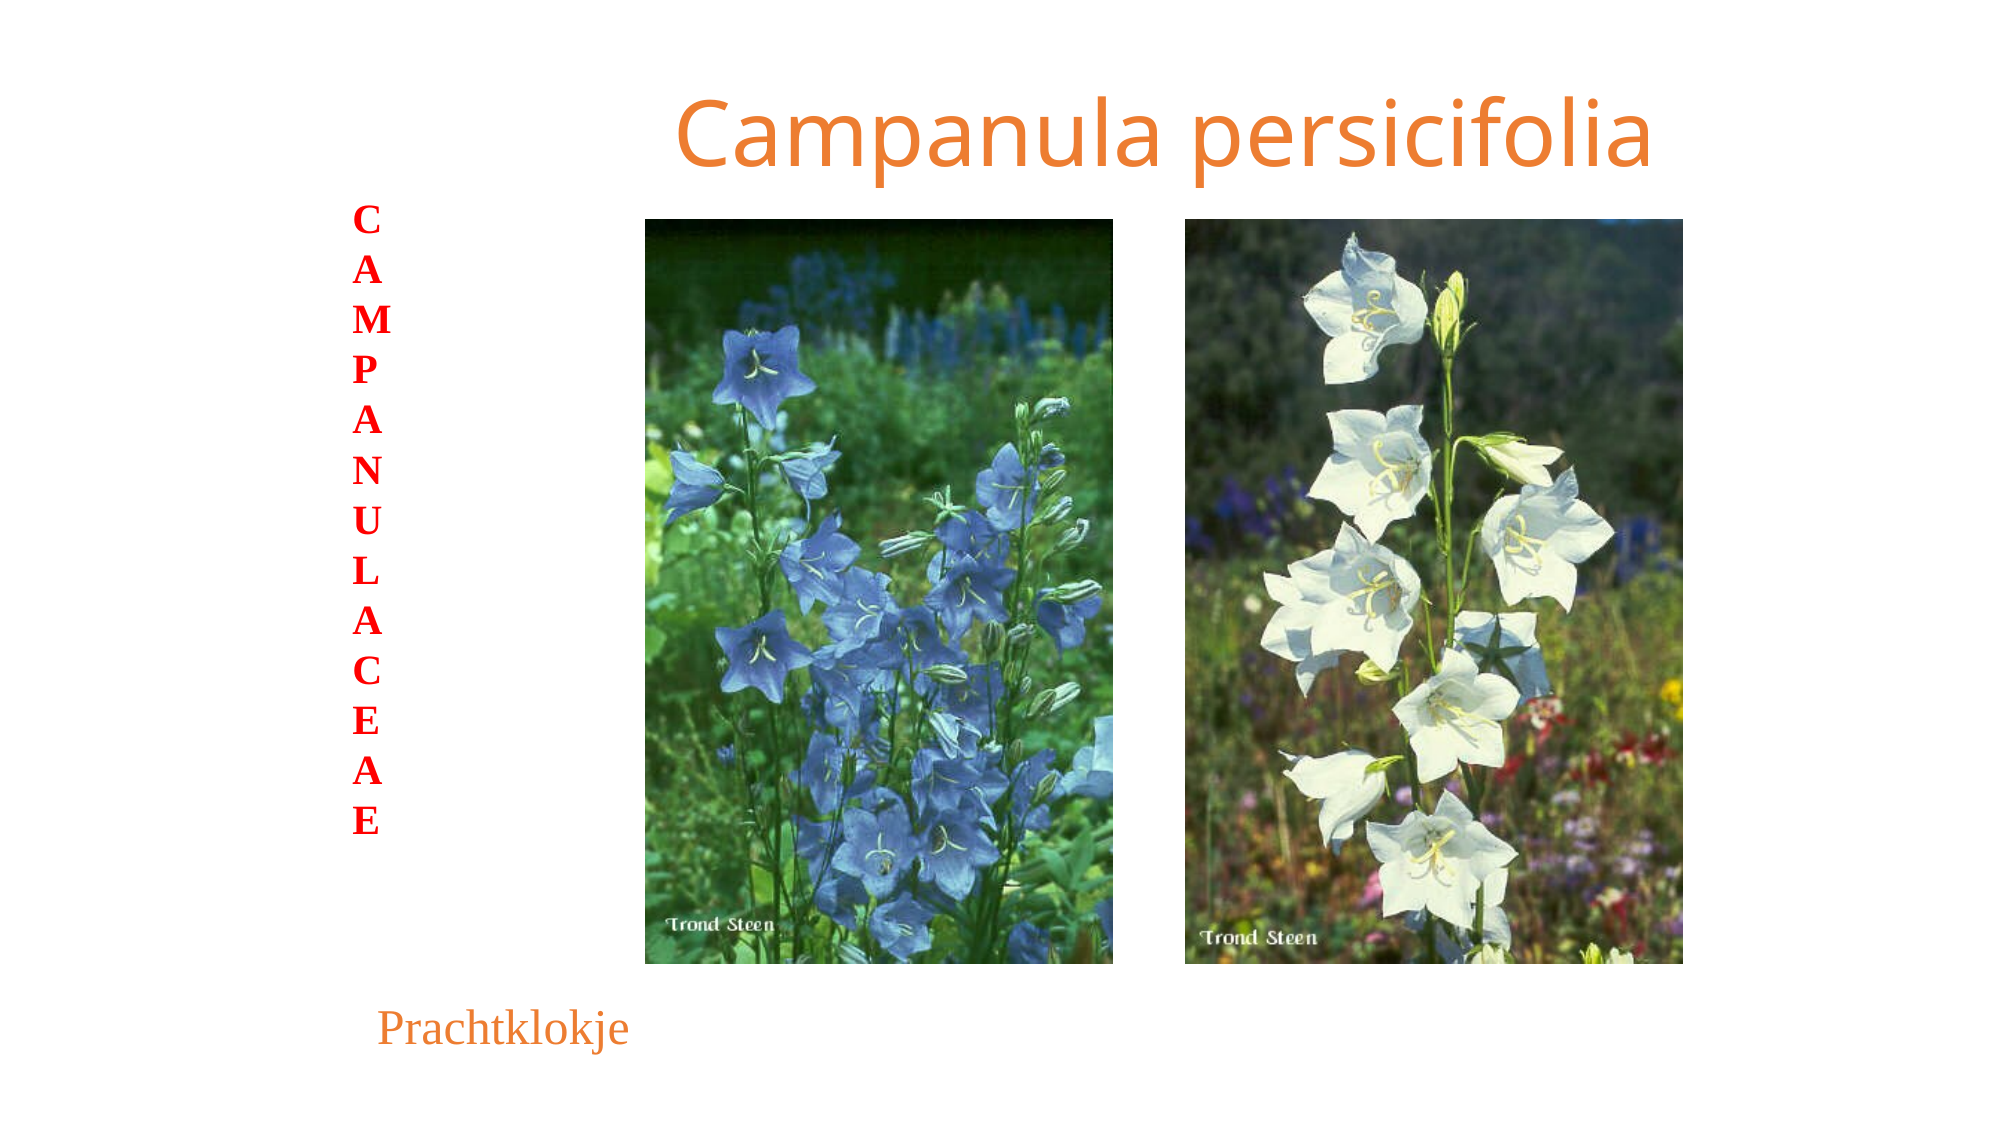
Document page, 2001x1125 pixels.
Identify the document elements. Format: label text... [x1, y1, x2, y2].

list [1185, 220, 1682, 965]
text_box Prachtklokje [362, 987, 1425, 1063]
picture [1185, 219, 1683, 964]
title Campanula persicifolia [421, 42, 1697, 231]
text_box CAMPANULACEAE [337, 184, 400, 850]
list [645, 220, 1113, 965]
